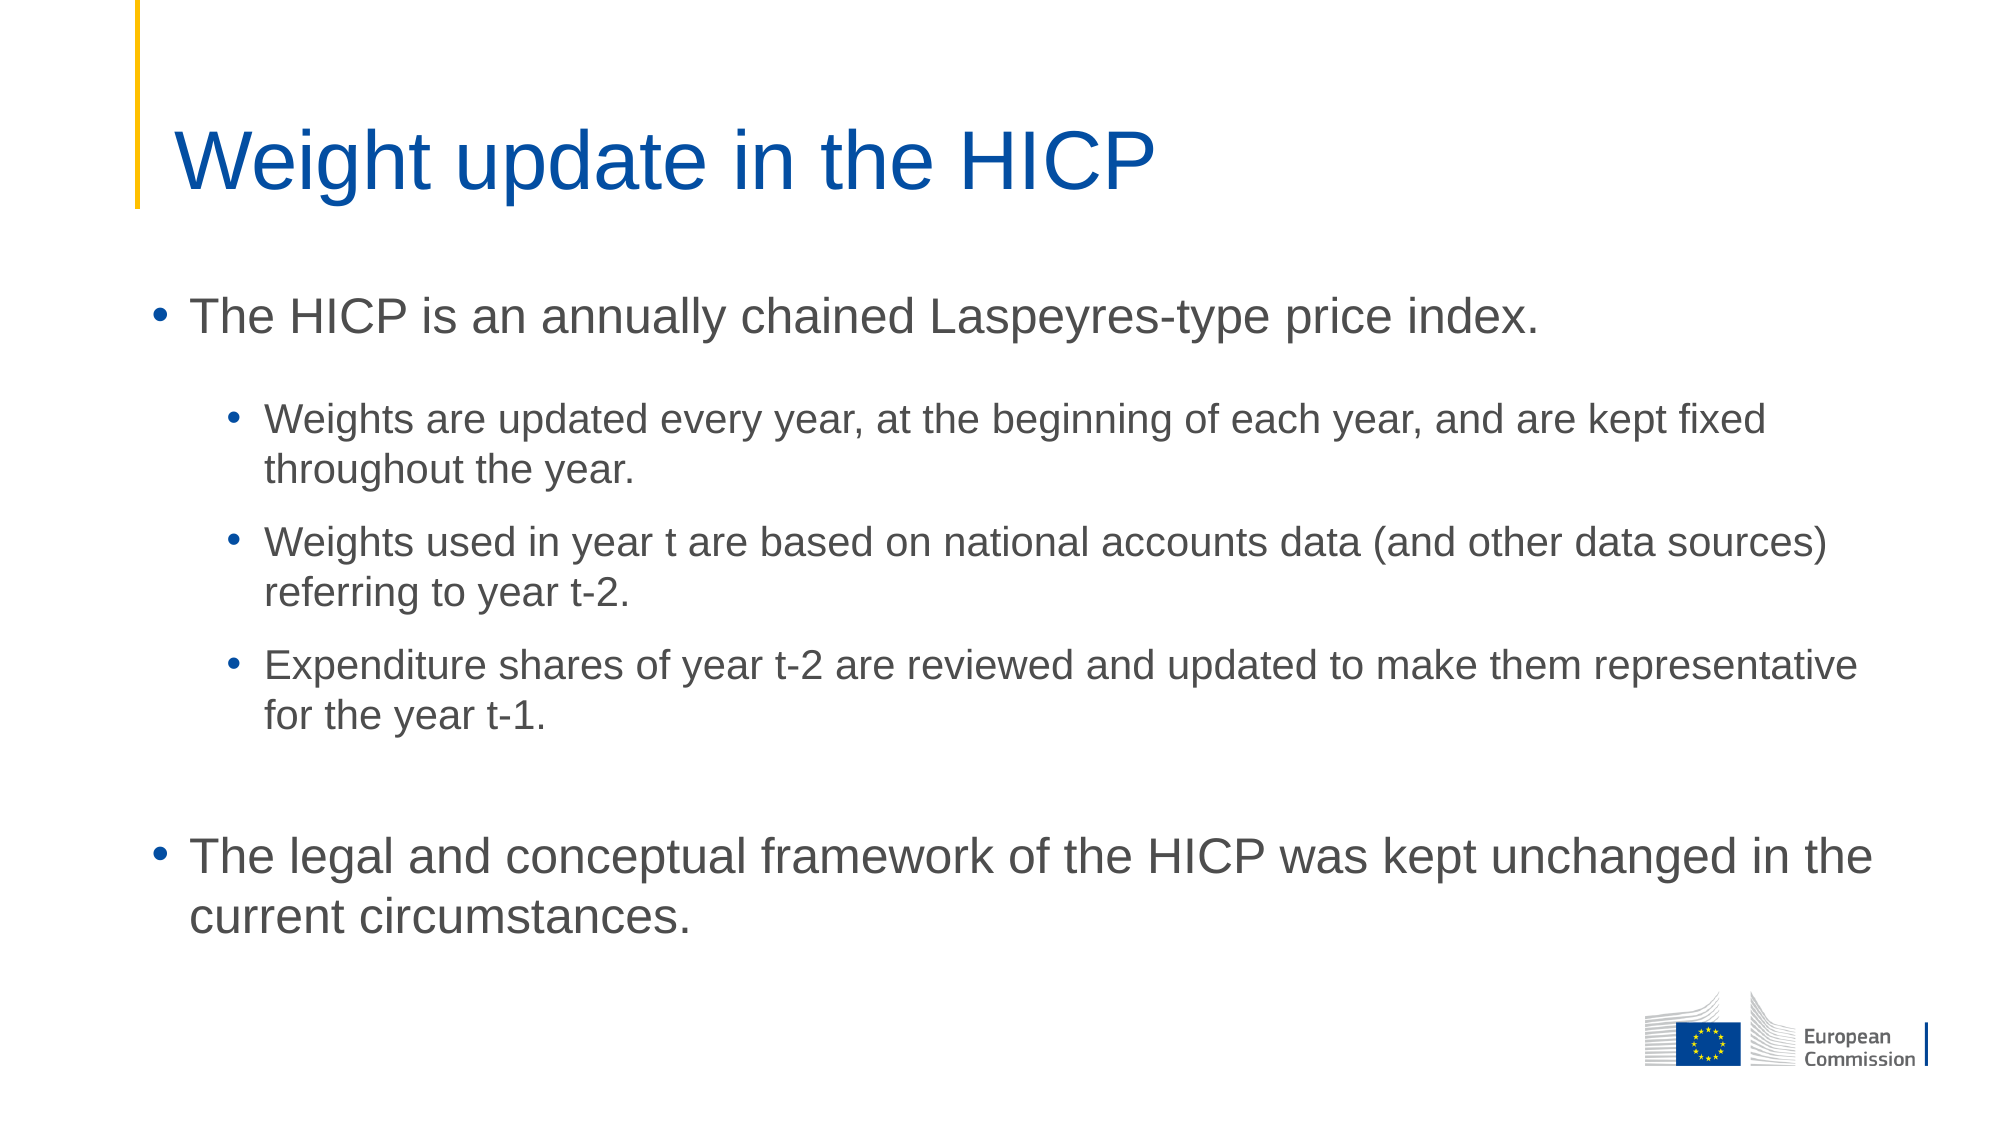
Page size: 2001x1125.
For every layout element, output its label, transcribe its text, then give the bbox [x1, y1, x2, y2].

title Weight update in the HICP [159, 79, 1885, 208]
picture [1645, 991, 1928, 1066]
list The HICP is an annually chained Laspeyres-type price index. Weights are updated every year, at the beginning of each year, and are kept fixed throughout the year. Weights used in year t are based on national accounts data (and other data sources) referring to year t-2. Expenditure shares of year t-2 are reviewed and updated to make them representative for the year t-1. The legal and conceptual framework of the HICP was kept unchanged in the current circumstances. [136, 276, 1926, 914]
